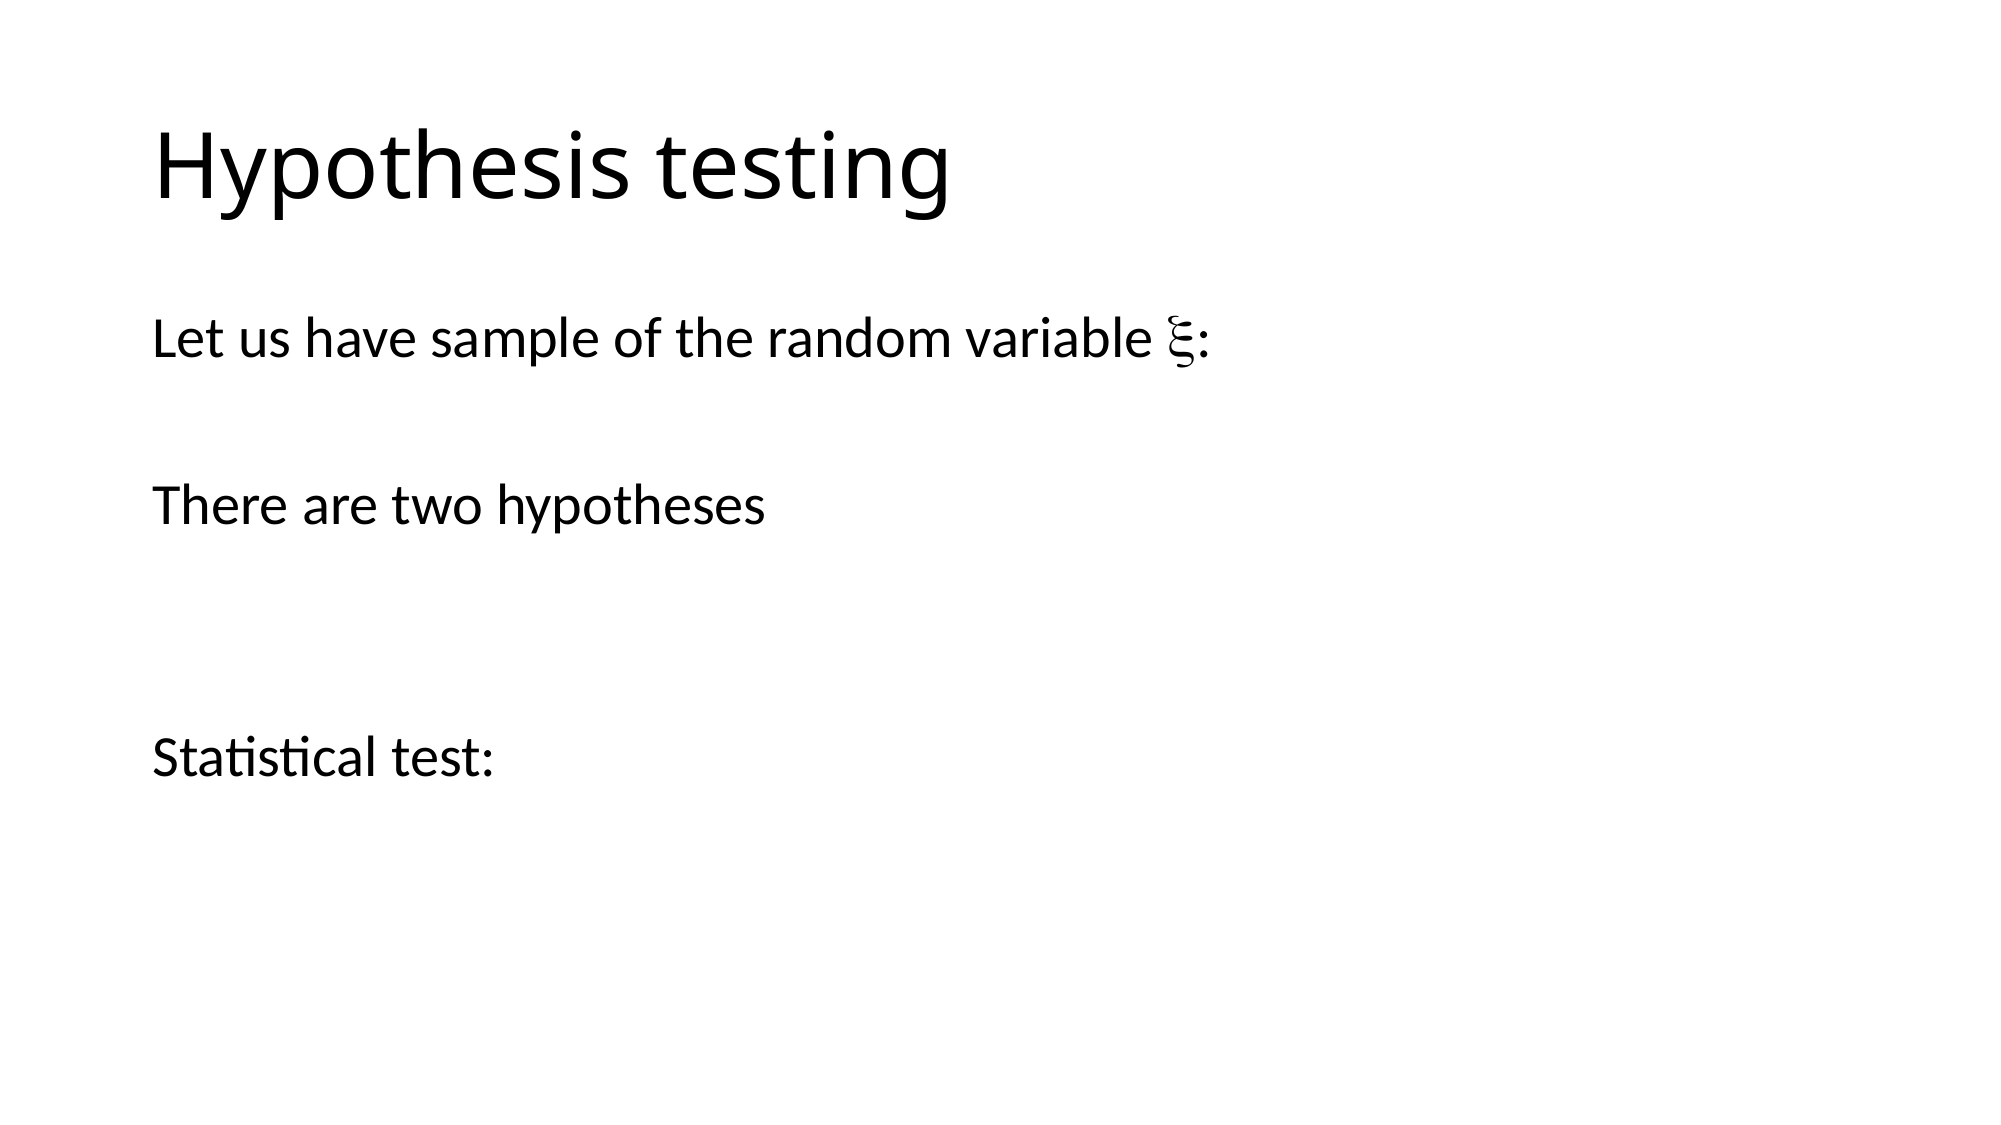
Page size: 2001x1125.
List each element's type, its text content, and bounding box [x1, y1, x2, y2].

title Hypothesis testing [137, 59, 1863, 278]
